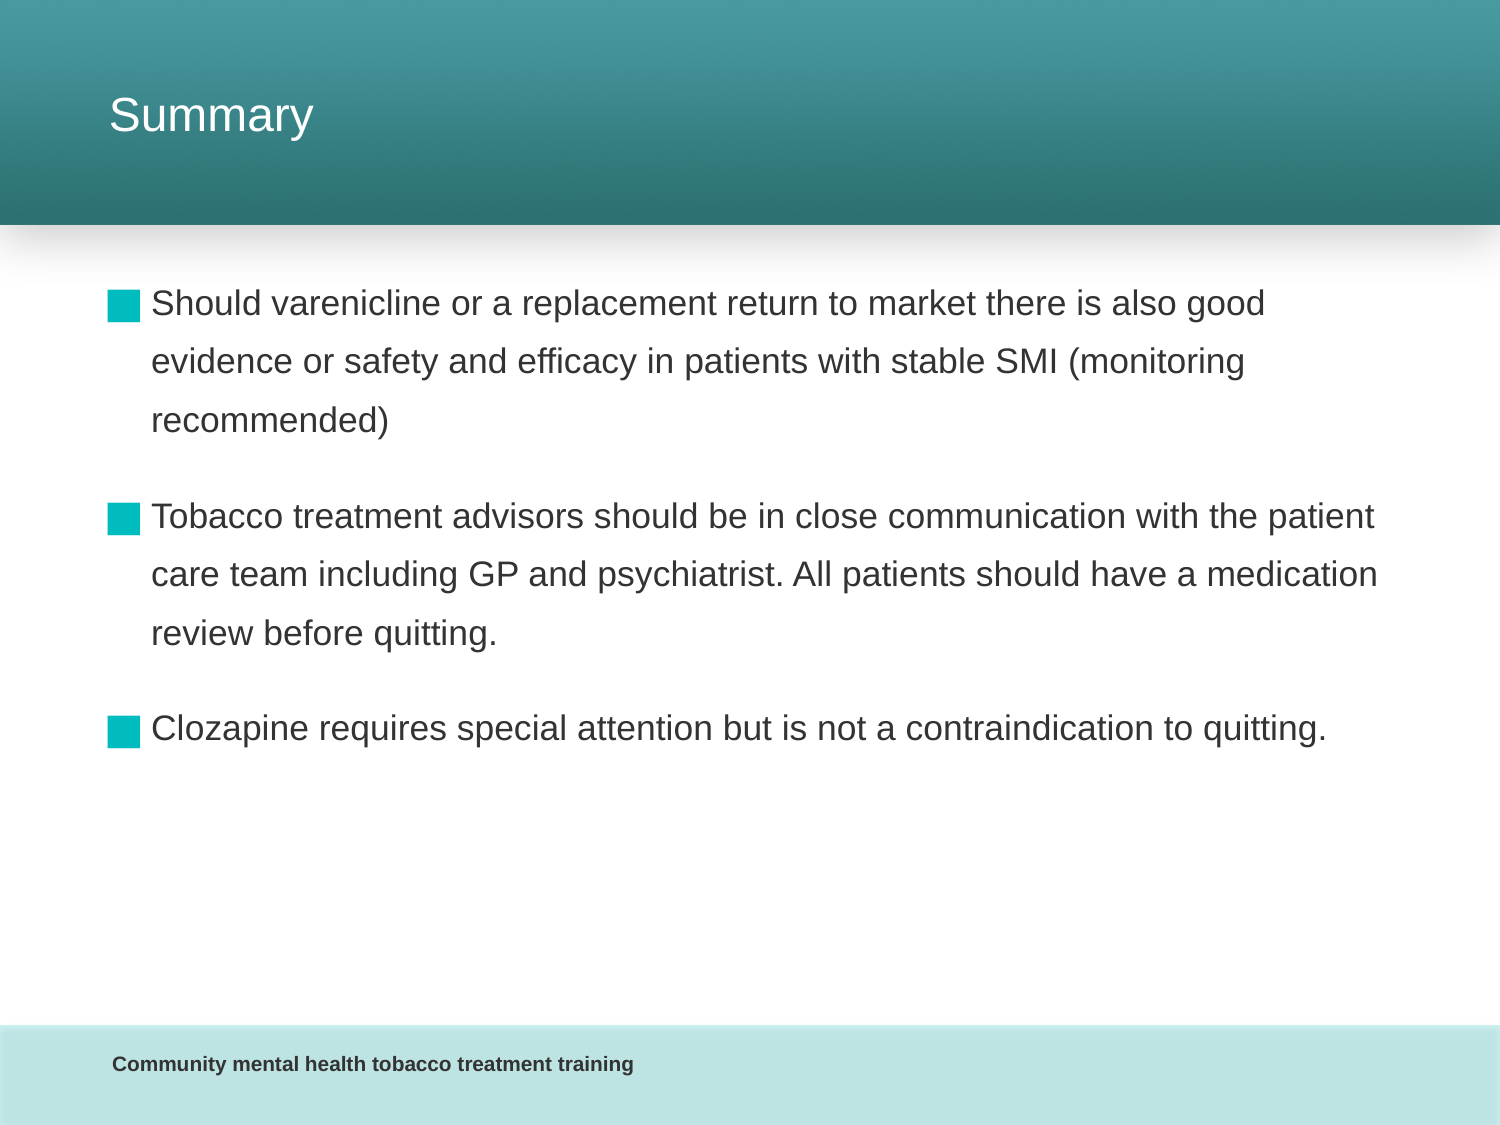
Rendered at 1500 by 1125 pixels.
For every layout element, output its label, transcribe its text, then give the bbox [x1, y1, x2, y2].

footer Community mental health tobacco treatment training [97, 1042, 1388, 1103]
title Summary [93, 24, 1401, 201]
picture [0, 0, 1500, 225]
list Should varenicline or a replacement return to market there is also good evidence or safety and efficacy in patients with stable SMI (monitoring recommended) Tobacco treatment advisors should be in close communication with the patient care team including GP and psychiatrist. All patients should have a medication review before quitting. Clozapine requires special attention but is not a contraindication to quitting. [88, 256, 1397, 945]
